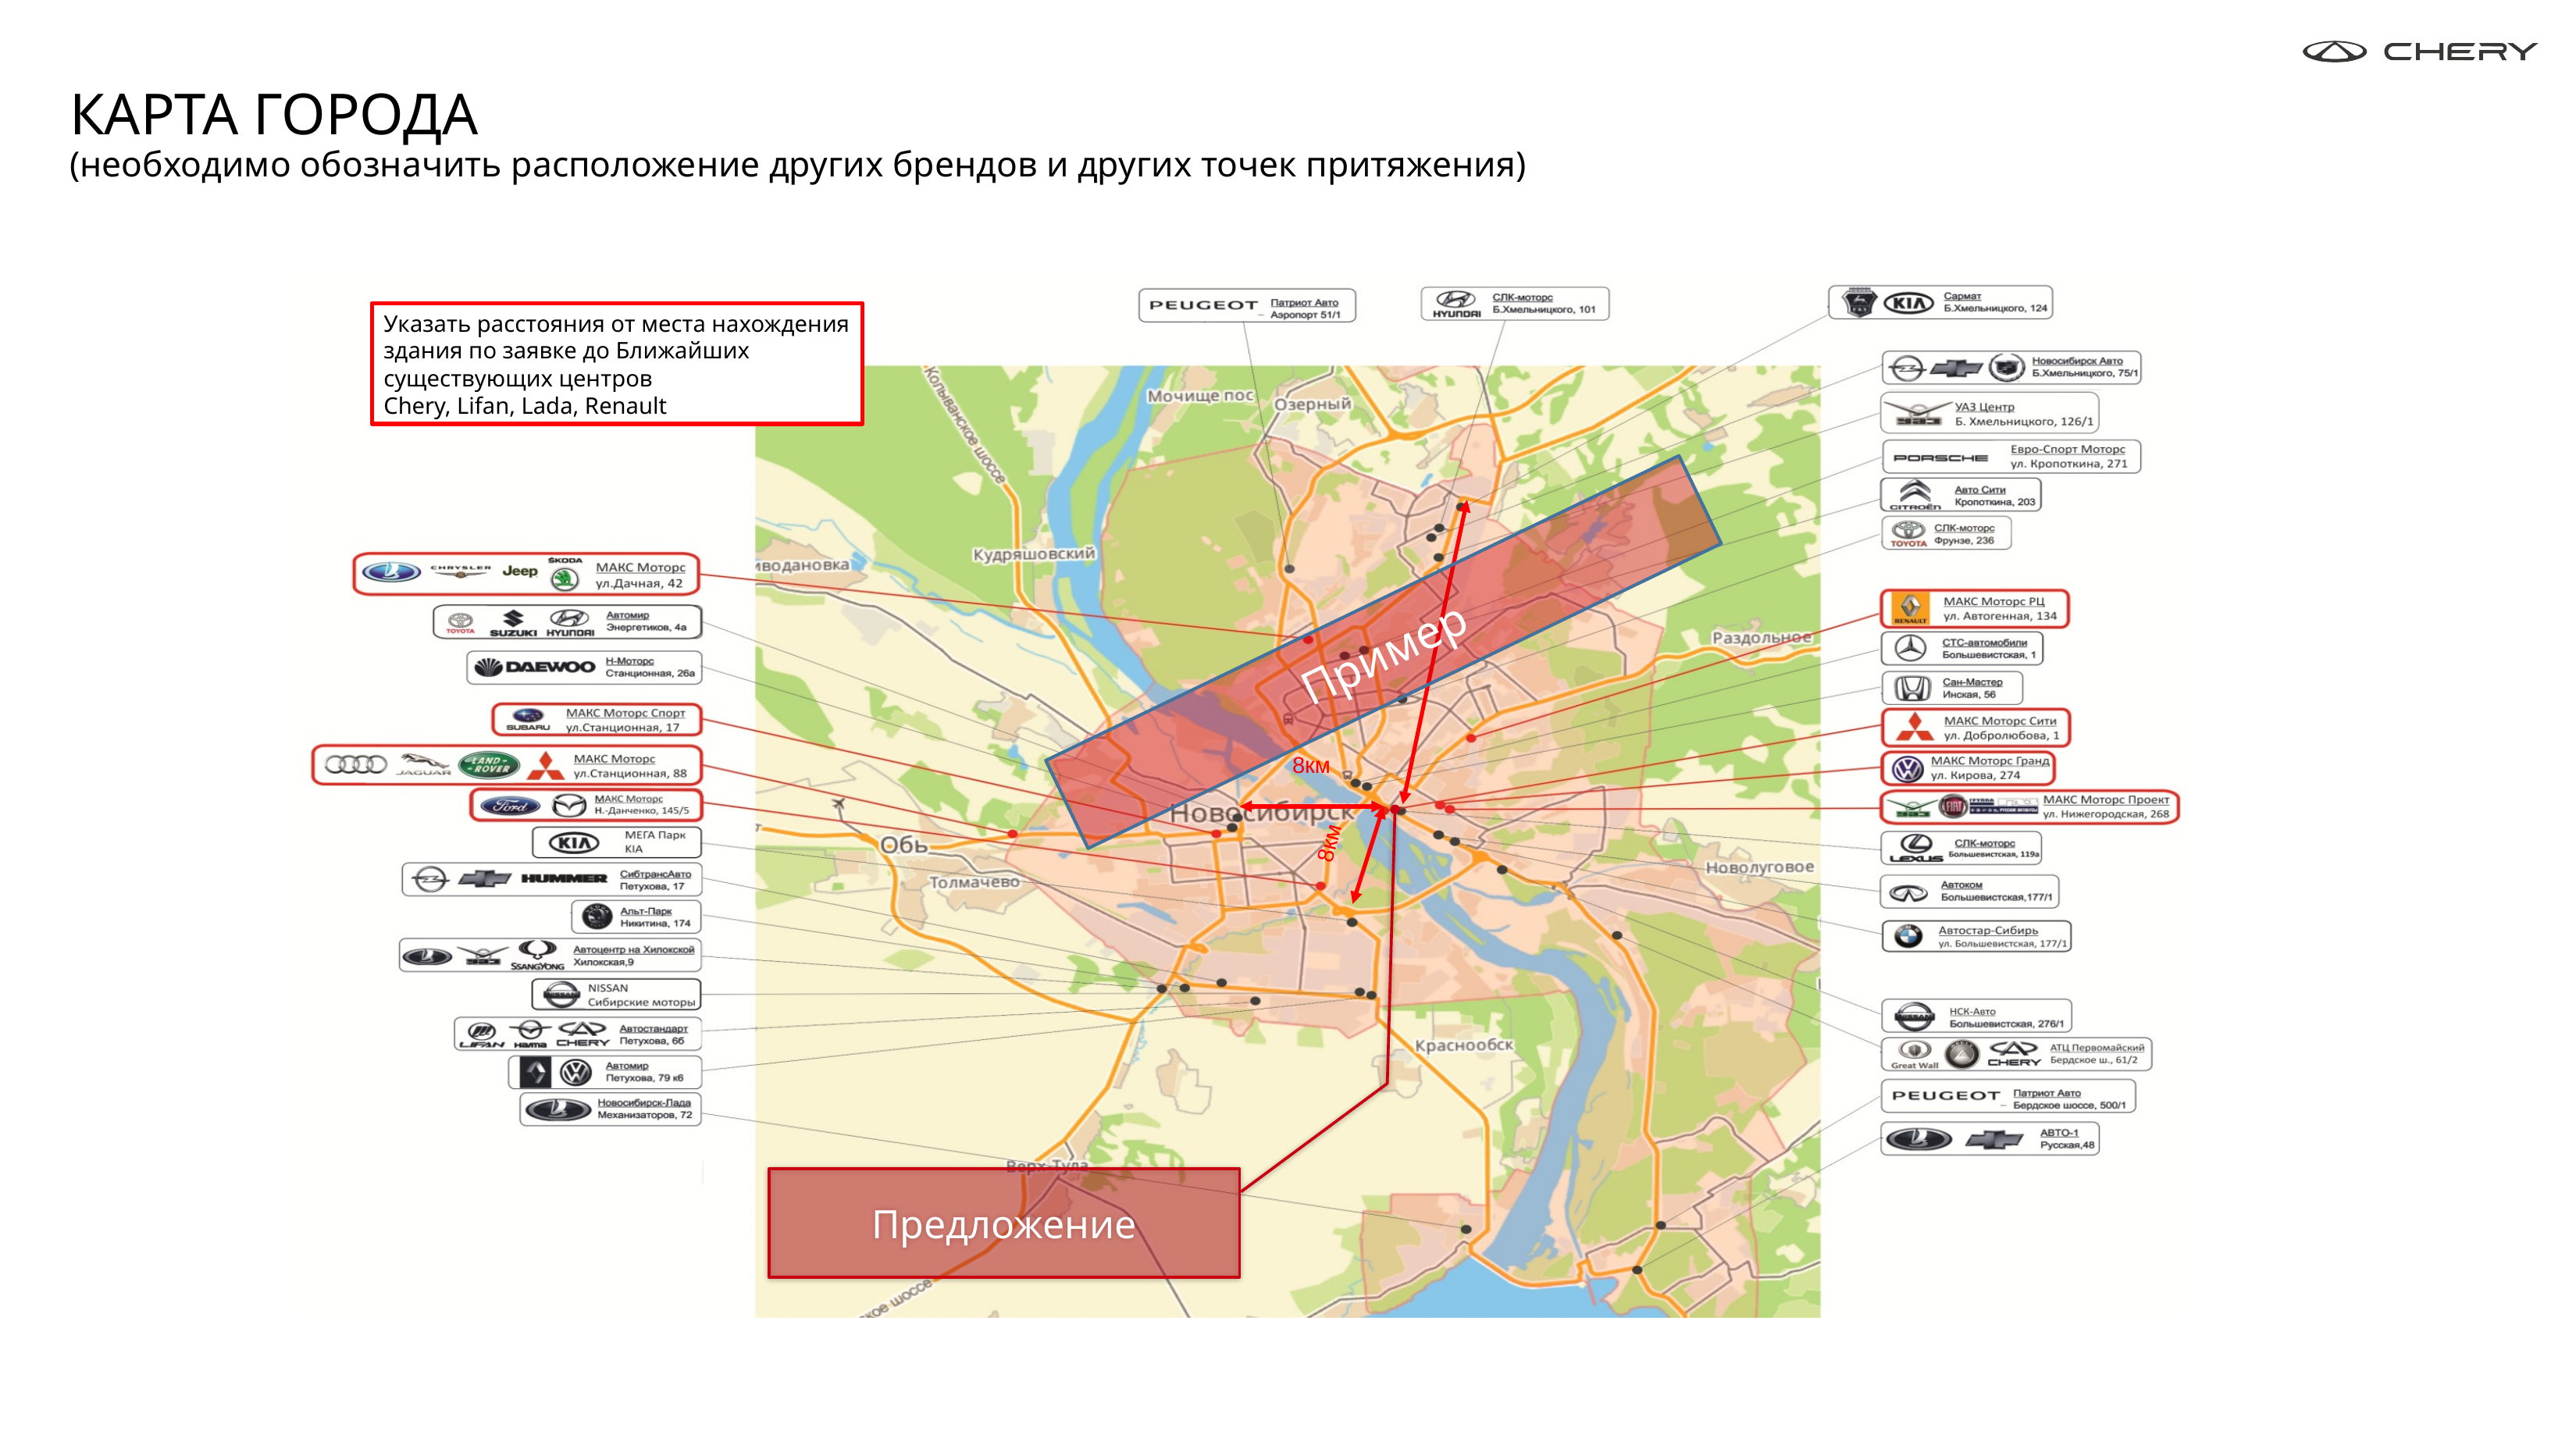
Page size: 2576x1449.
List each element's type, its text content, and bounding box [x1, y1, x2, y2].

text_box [290, 270, 2189, 1318]
title КАРТА ГОРОДА (необходимо обозначить расположение других брендов и других точек притяжения) [58, 80, 2518, 190]
picture [2303, 41, 2539, 62]
